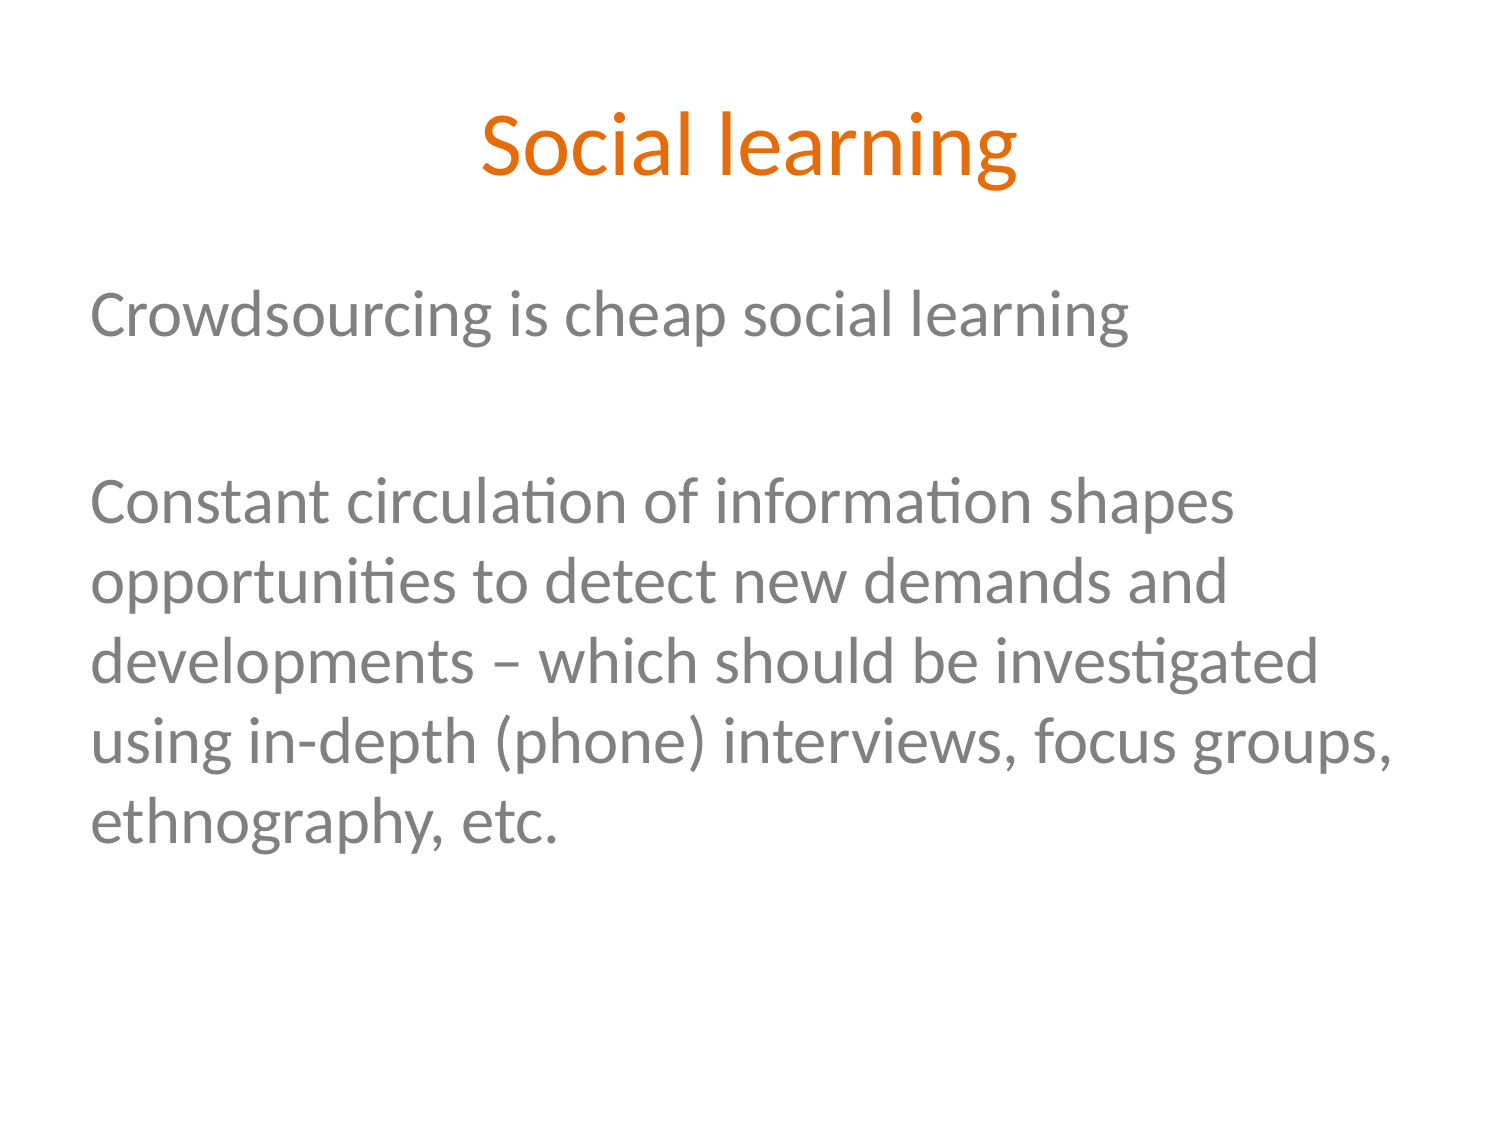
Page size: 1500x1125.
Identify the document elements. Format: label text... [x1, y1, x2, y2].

list Crowdsourcing is cheap social learning Constant circulation of information shapes opportunities to detect new demands and developments – which should be investigated using in-depth (phone) interviews, focus groups, ethnography, etc. [75, 262, 1425, 1005]
title Social learning [75, 45, 1425, 233]
